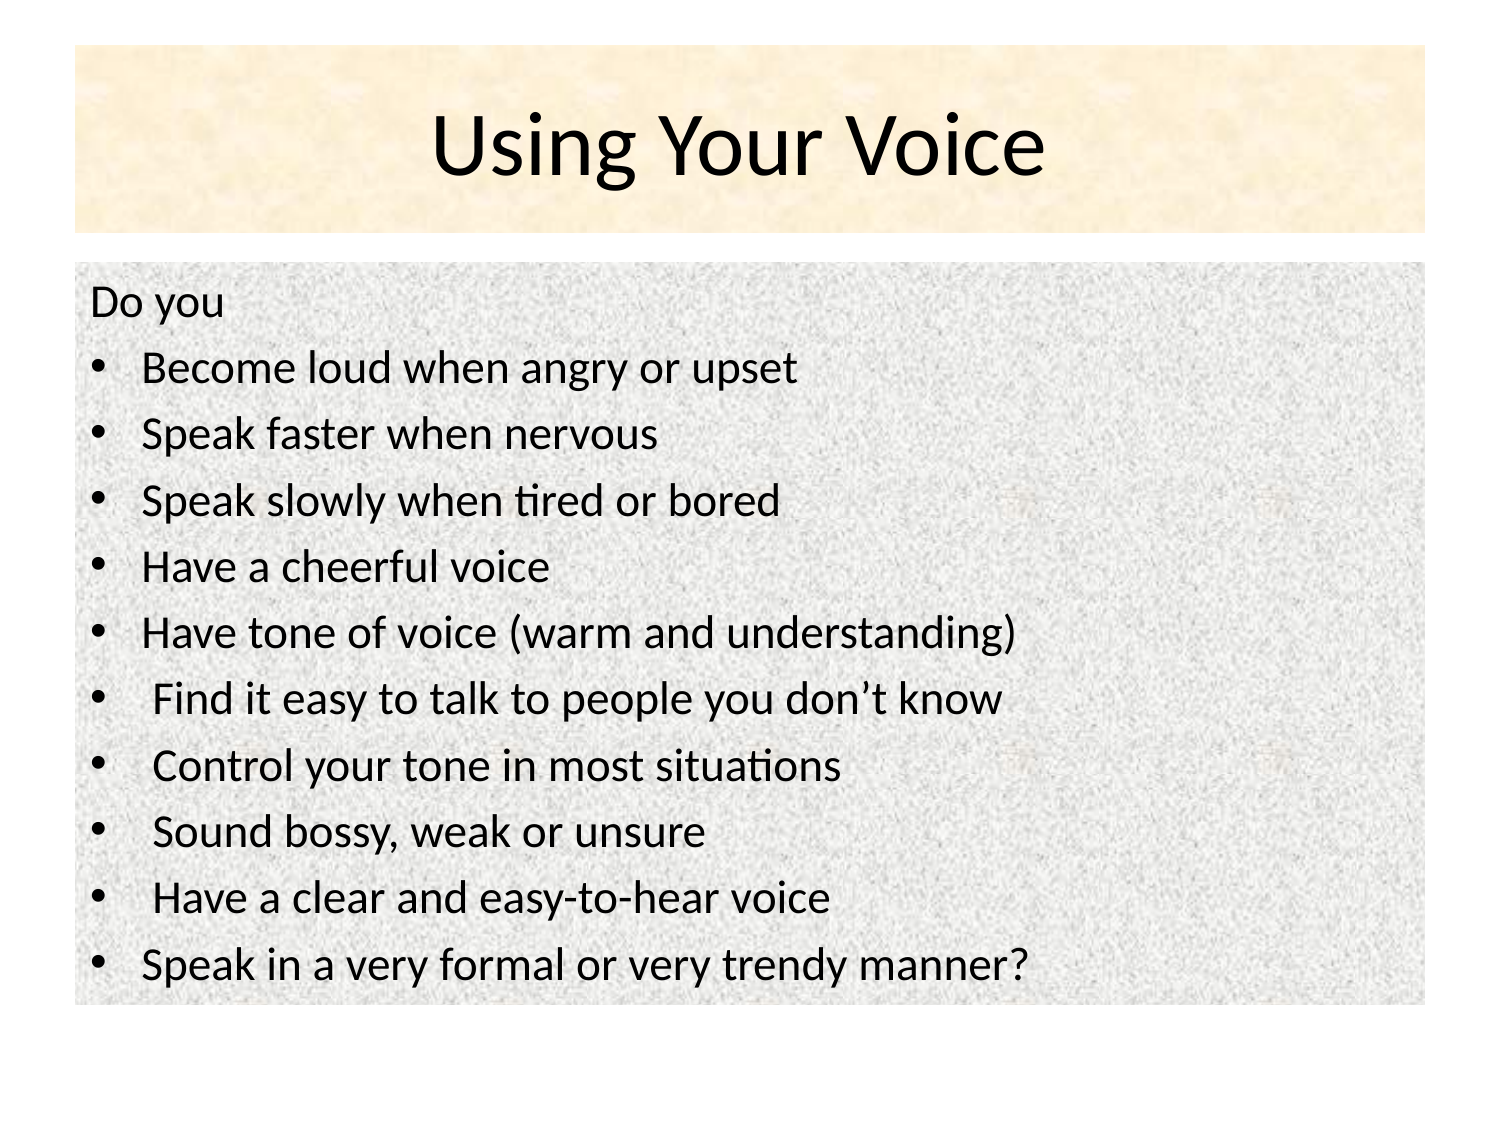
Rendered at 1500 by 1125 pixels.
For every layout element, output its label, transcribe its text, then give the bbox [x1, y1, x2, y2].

list Do you Become loud when angry or upset Speak faster when nervous Speak slowly when tired or bored Have a cheerful voice Have tone of voice (warm and understanding) Find it easy to talk to people you don’t know Control your tone in most situations Sound bossy, weak or unsure Have a clear and easy-to-hear voice Speak in a very formal or very trendy manner? [75, 262, 1425, 1005]
title Using Your Voice [75, 45, 1425, 233]
